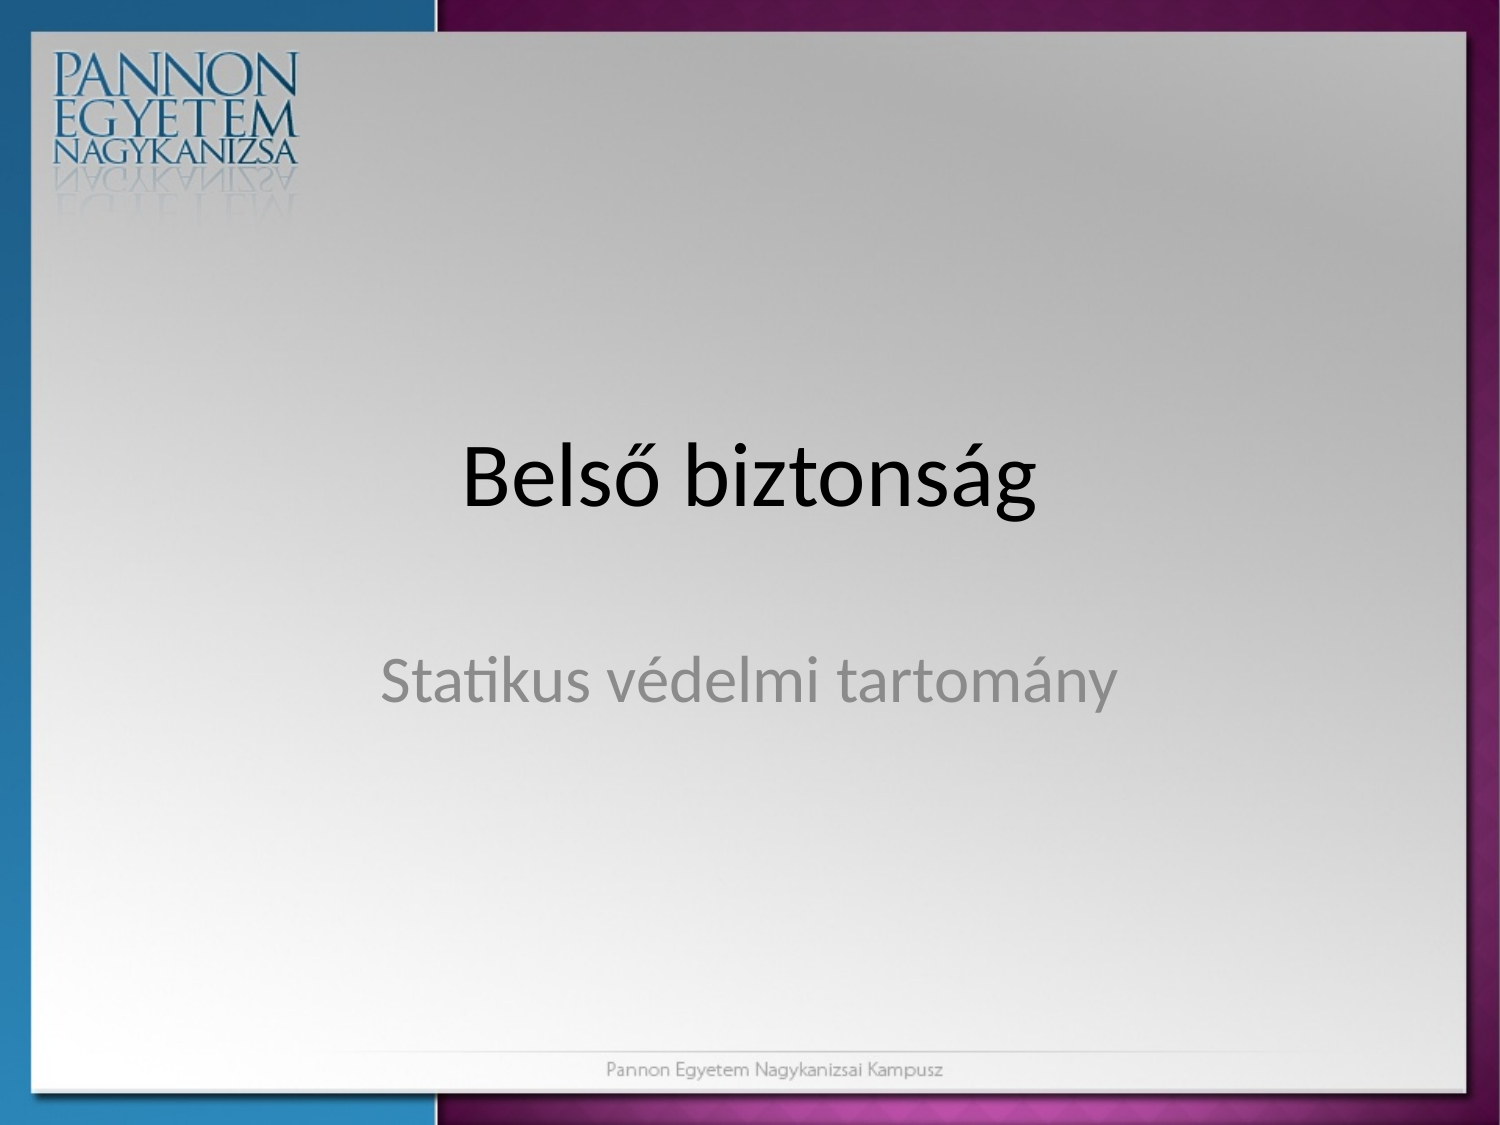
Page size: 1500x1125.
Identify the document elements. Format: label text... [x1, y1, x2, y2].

subtitle Statikus védelmi tartomány [225, 637, 1275, 925]
picture [0, 0, 1500, 1125]
title Belső biztonság [112, 349, 1388, 591]
